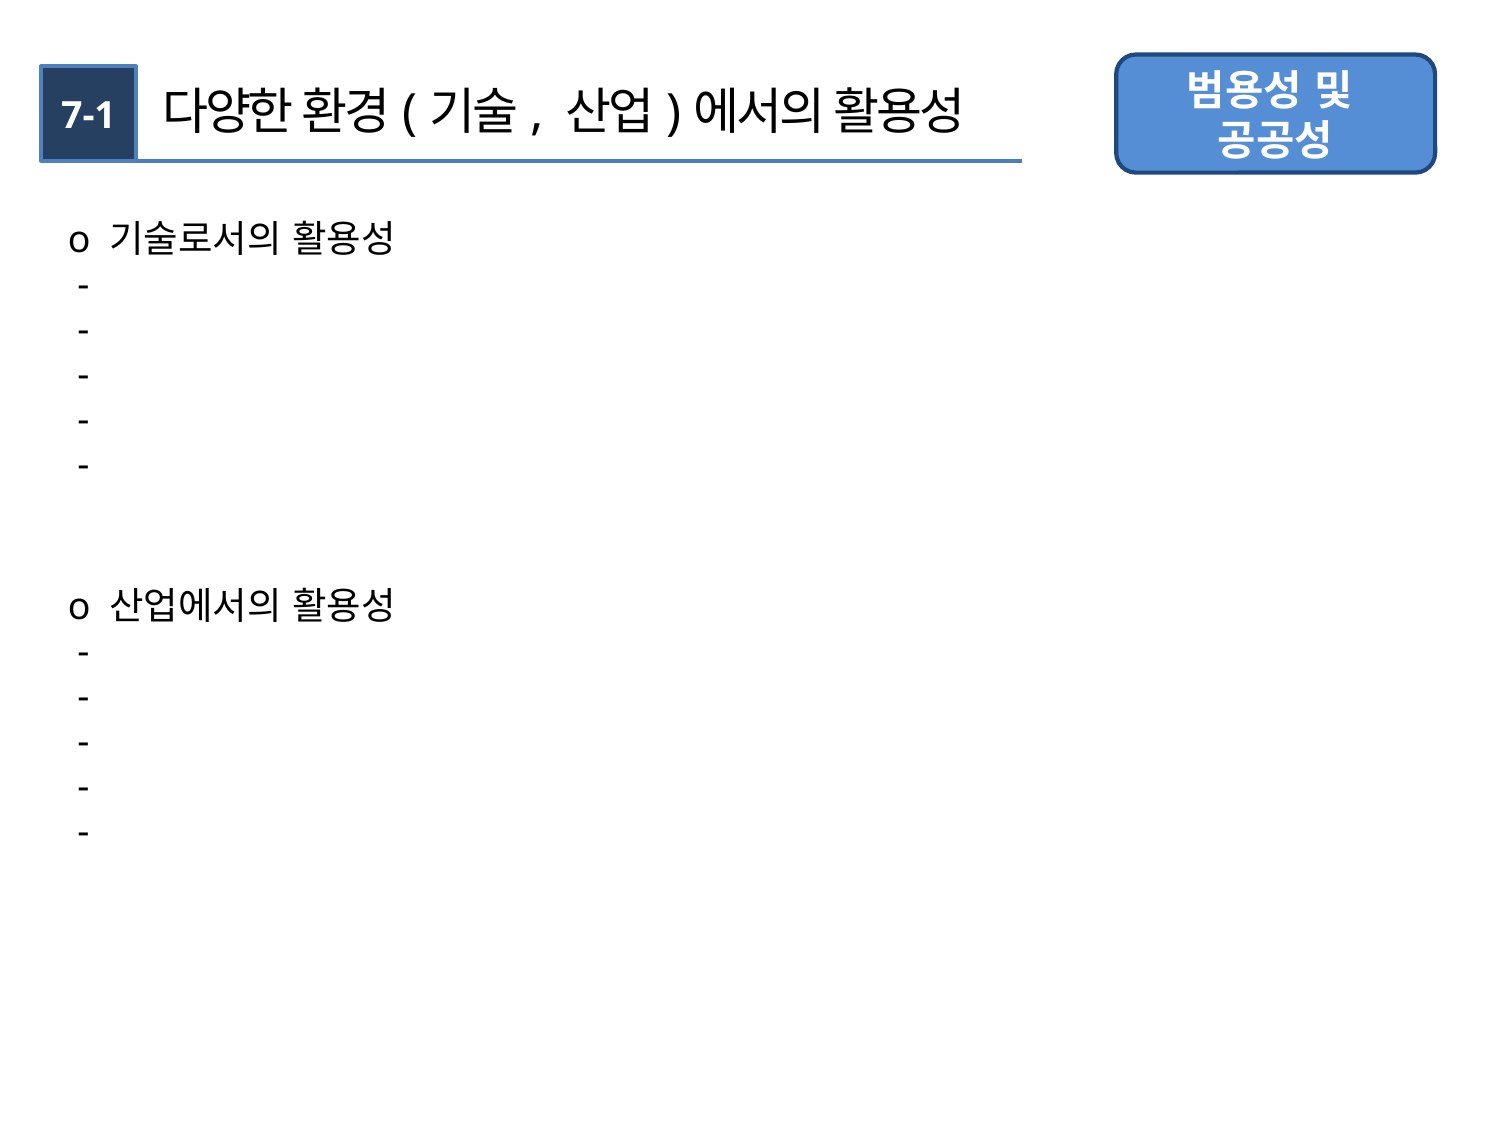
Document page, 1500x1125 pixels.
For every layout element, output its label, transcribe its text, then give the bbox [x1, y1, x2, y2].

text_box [40, 66, 1022, 162]
text_box 범용성 및 공공성 [1114, 52, 1438, 175]
text_box o 기술로서의 활용성 - - - - - [53, 208, 1412, 493]
text_box o 산업에서의 활용성 - - - - - [53, 574, 1412, 859]
